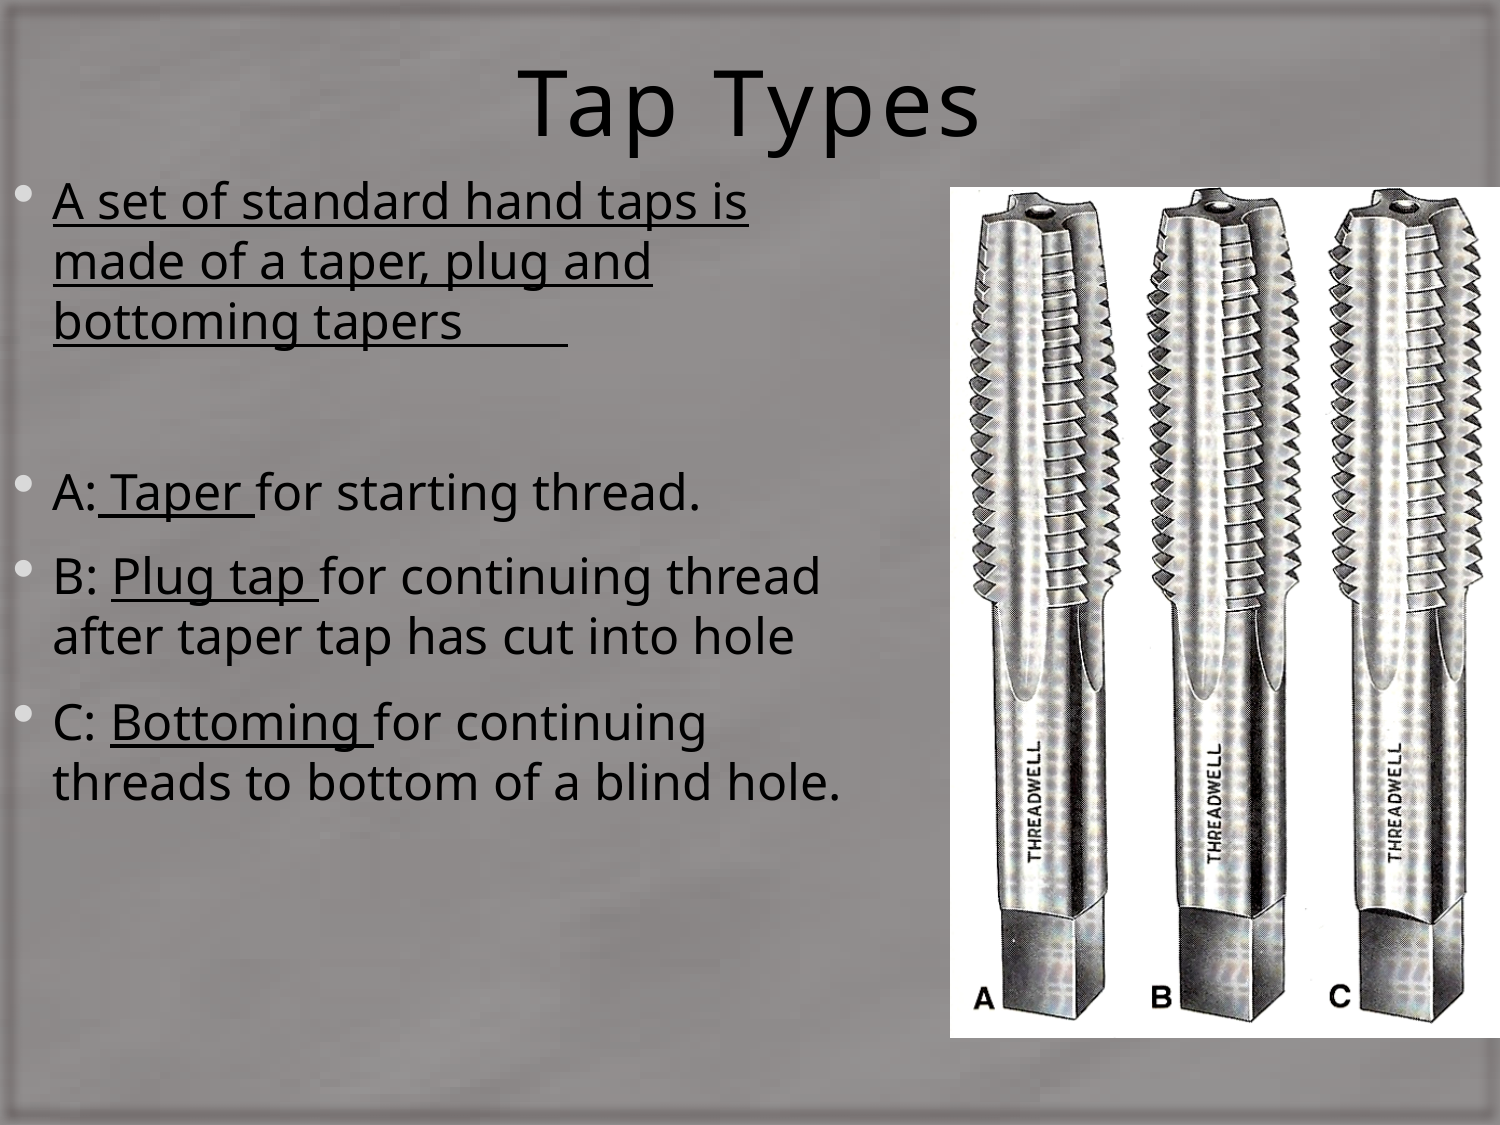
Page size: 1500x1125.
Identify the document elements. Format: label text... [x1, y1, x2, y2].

picture [949, 187, 1500, 1038]
list A set of standard hand taps is made of a taper, plug and bottoming tapers A: Taper for starting thread. B: Plug tap for continuing thread after taper tap has cut into hole C: Bottoming for continuing threads to bottom of a blind hole. [0, 162, 888, 1100]
title Tap Types [52, 37, 1448, 225]
